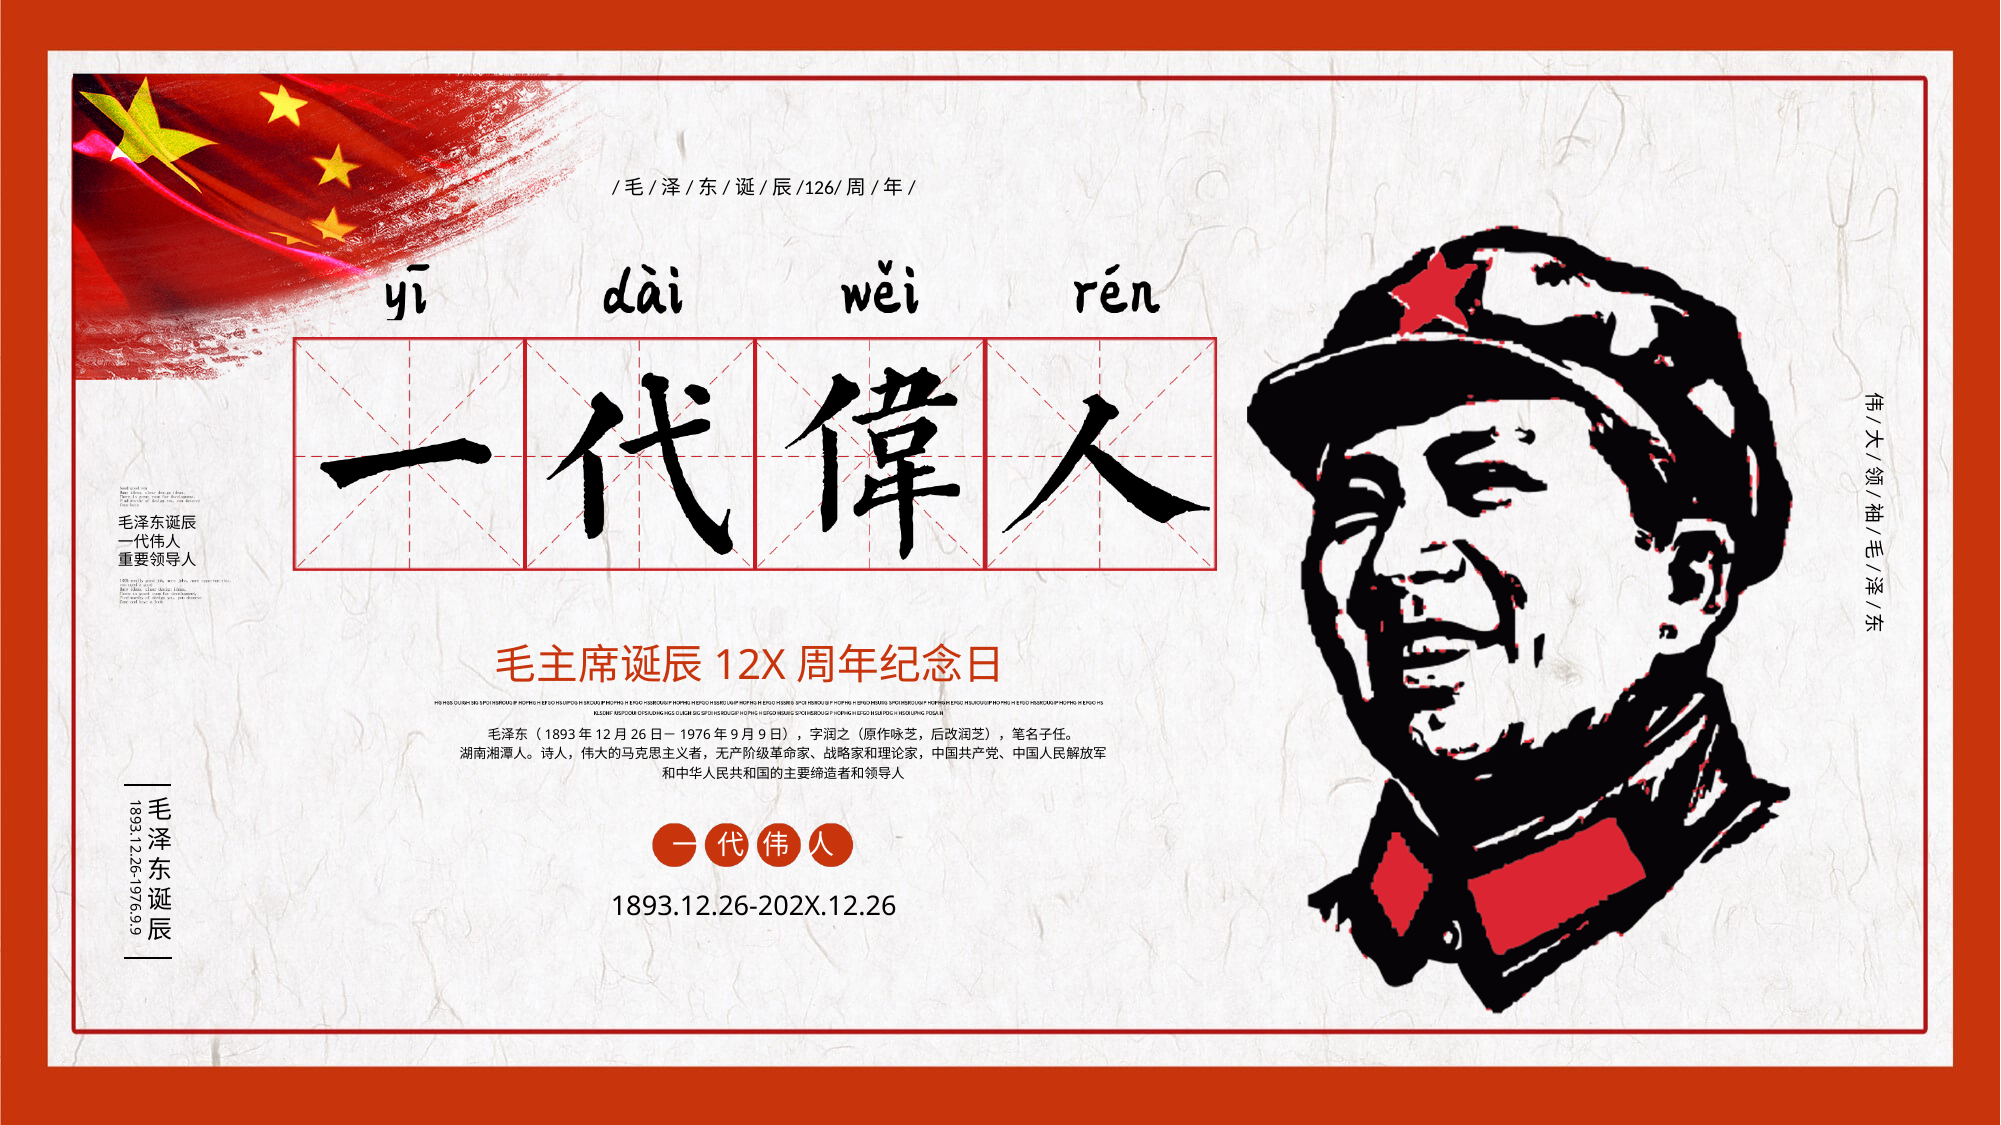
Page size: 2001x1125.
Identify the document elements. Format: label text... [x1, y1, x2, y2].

text_box 毛泽东（1893年12月26日－1976年9月9日），字润之（原作咏芝，后改润芝），笔名子任。 湖南湘潭人。诗人，伟大的马克思主义者，无产阶级革命家、战略家和理论家，中国共产党、中国人民解放军 和中华人民共和国的主要缔造者和领导人 [444, 738, 1123, 789]
text_box 1893.12.26-202X.12.26 [596, 881, 912, 929]
picture [0, 0, 2000, 1125]
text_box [119, 776, 185, 960]
text_box 毛主席诞辰12X周年纪念日 [479, 630, 1020, 671]
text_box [124, 785, 172, 958]
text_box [80, 447, 256, 625]
text_box /毛/泽/东/诞/辰/126/周/年/ [779, 167, 1196, 206]
